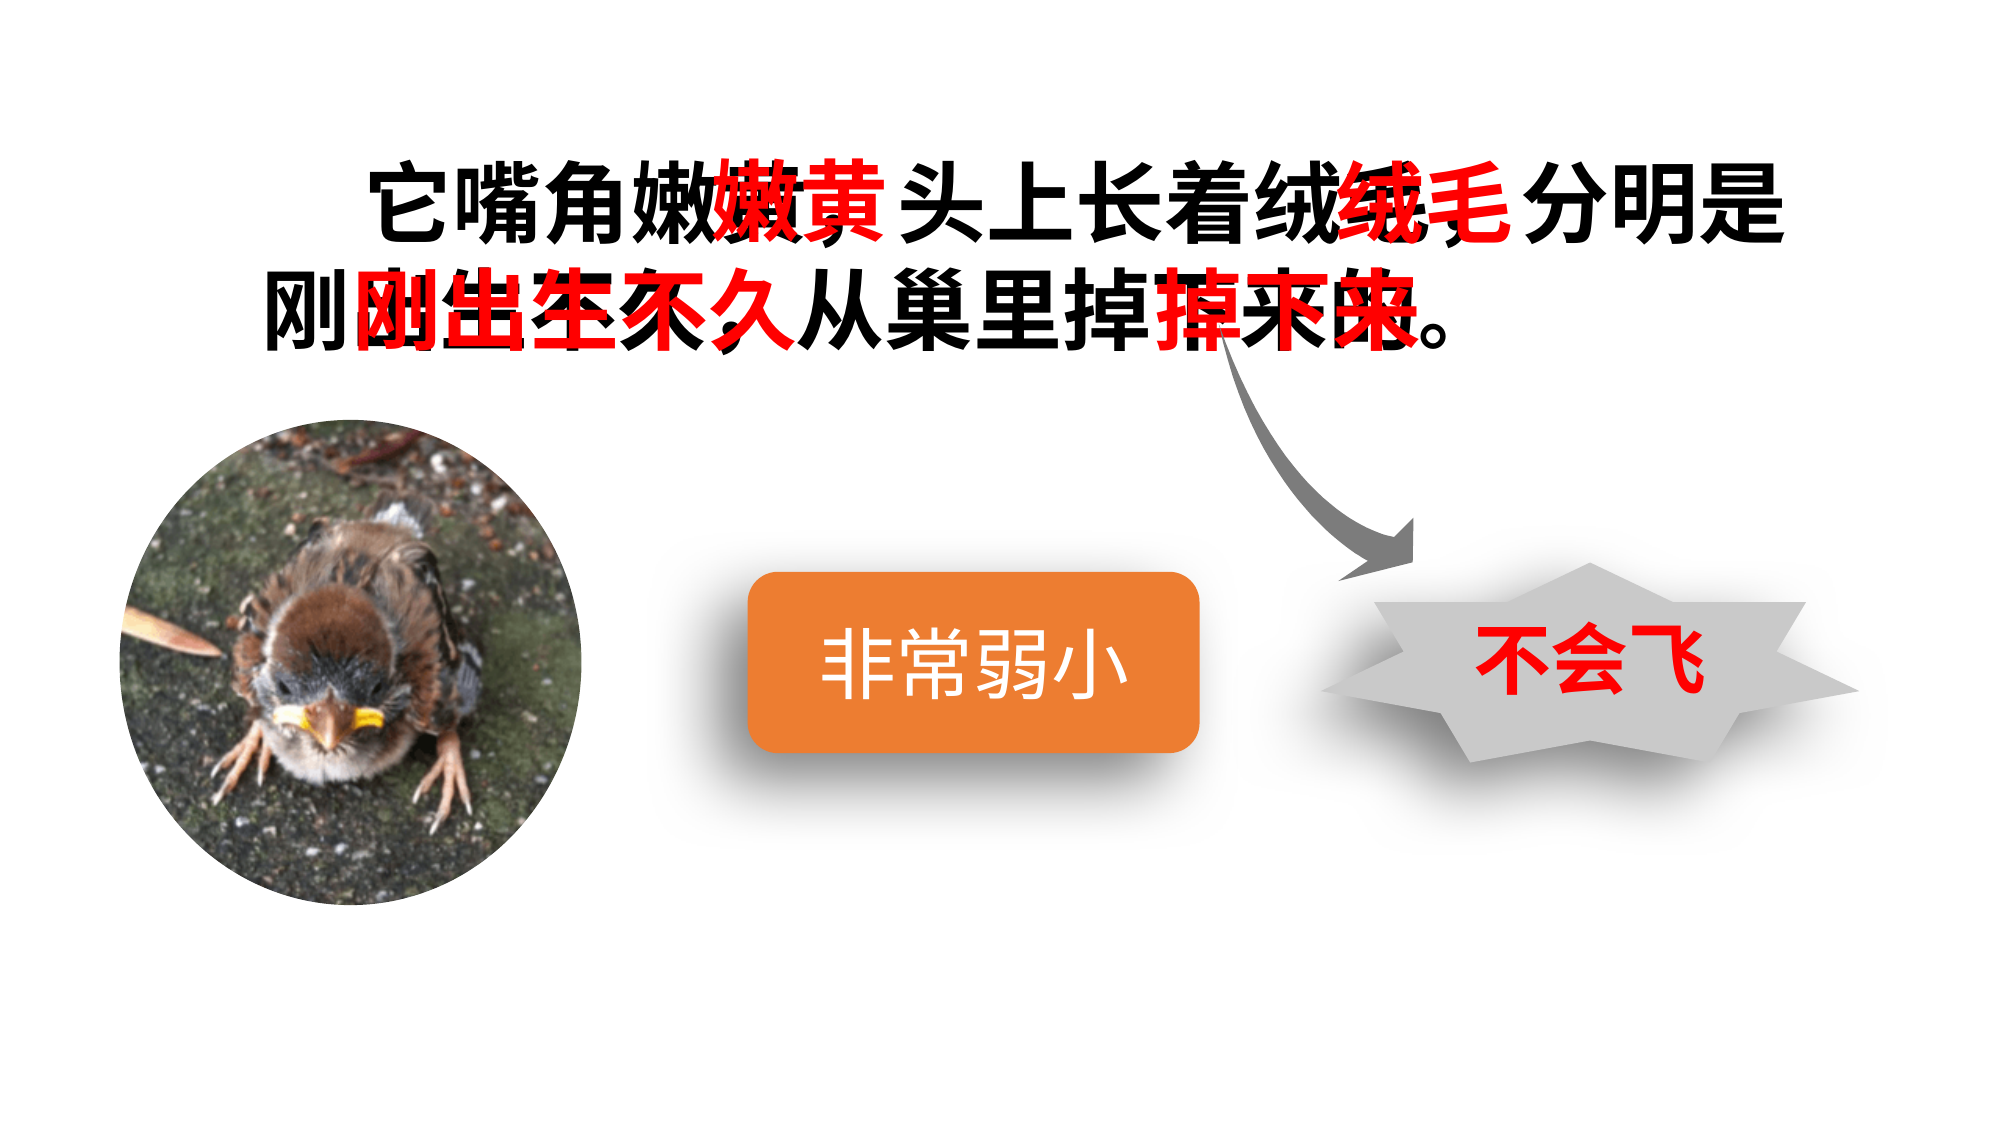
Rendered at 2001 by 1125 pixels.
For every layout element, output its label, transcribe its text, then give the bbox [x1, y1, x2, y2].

text_box 它嘴角嫩黄，头上长着绒毛，分明是刚出生不久，从巢里掉下来的。 [246, 140, 695, 369]
picture [119, 419, 582, 906]
text_box 掉下来 [1139, 247, 1437, 369]
text_box 刚出生不久 [338, 247, 813, 369]
text_box 它嘴角嫩黄，头上长着绒毛，分明是刚出生不久，从巢里掉下来的。 [1437, 140, 1823, 369]
text_box 绒毛 [1321, 140, 1529, 262]
text_box 不会飞 [1317, 561, 1863, 764]
text_box 非常弱小 [746, 570, 1201, 755]
text_box [1218, 323, 1414, 582]
text_box 它嘴角嫩黄，头上长着绒毛，分明是刚出生不久，从巢里掉下来的。 [813, 140, 1321, 369]
text_box 嫩黄 [695, 138, 904, 260]
